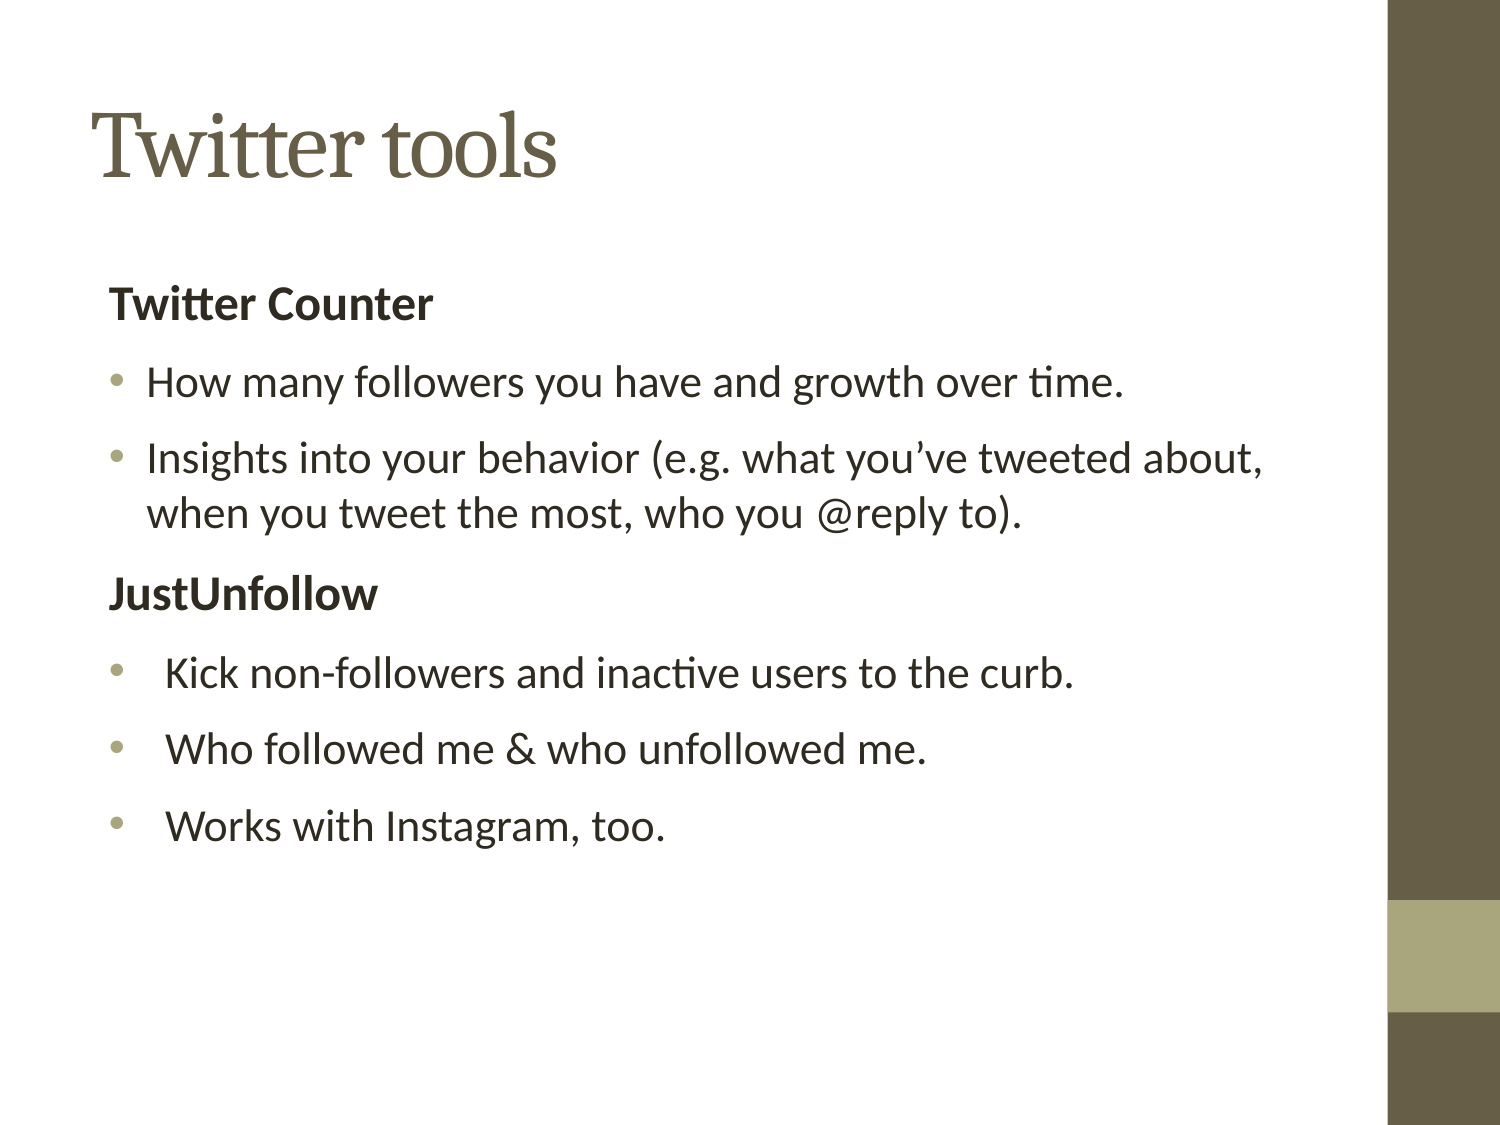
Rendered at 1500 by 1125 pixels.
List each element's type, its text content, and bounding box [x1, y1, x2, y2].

list Twitter Counter How many followers you have and growth over time. Insights into your behavior (e.g. what you’ve tweeted about, when you tweet the most, who you @reply to). JustUnfollow Kick non-followers and inactive users to the curb. Who followed me & who unfollowed me. Works with Instagram, too. [75, 262, 1325, 1050]
title Twitter tools [75, 45, 1325, 233]
